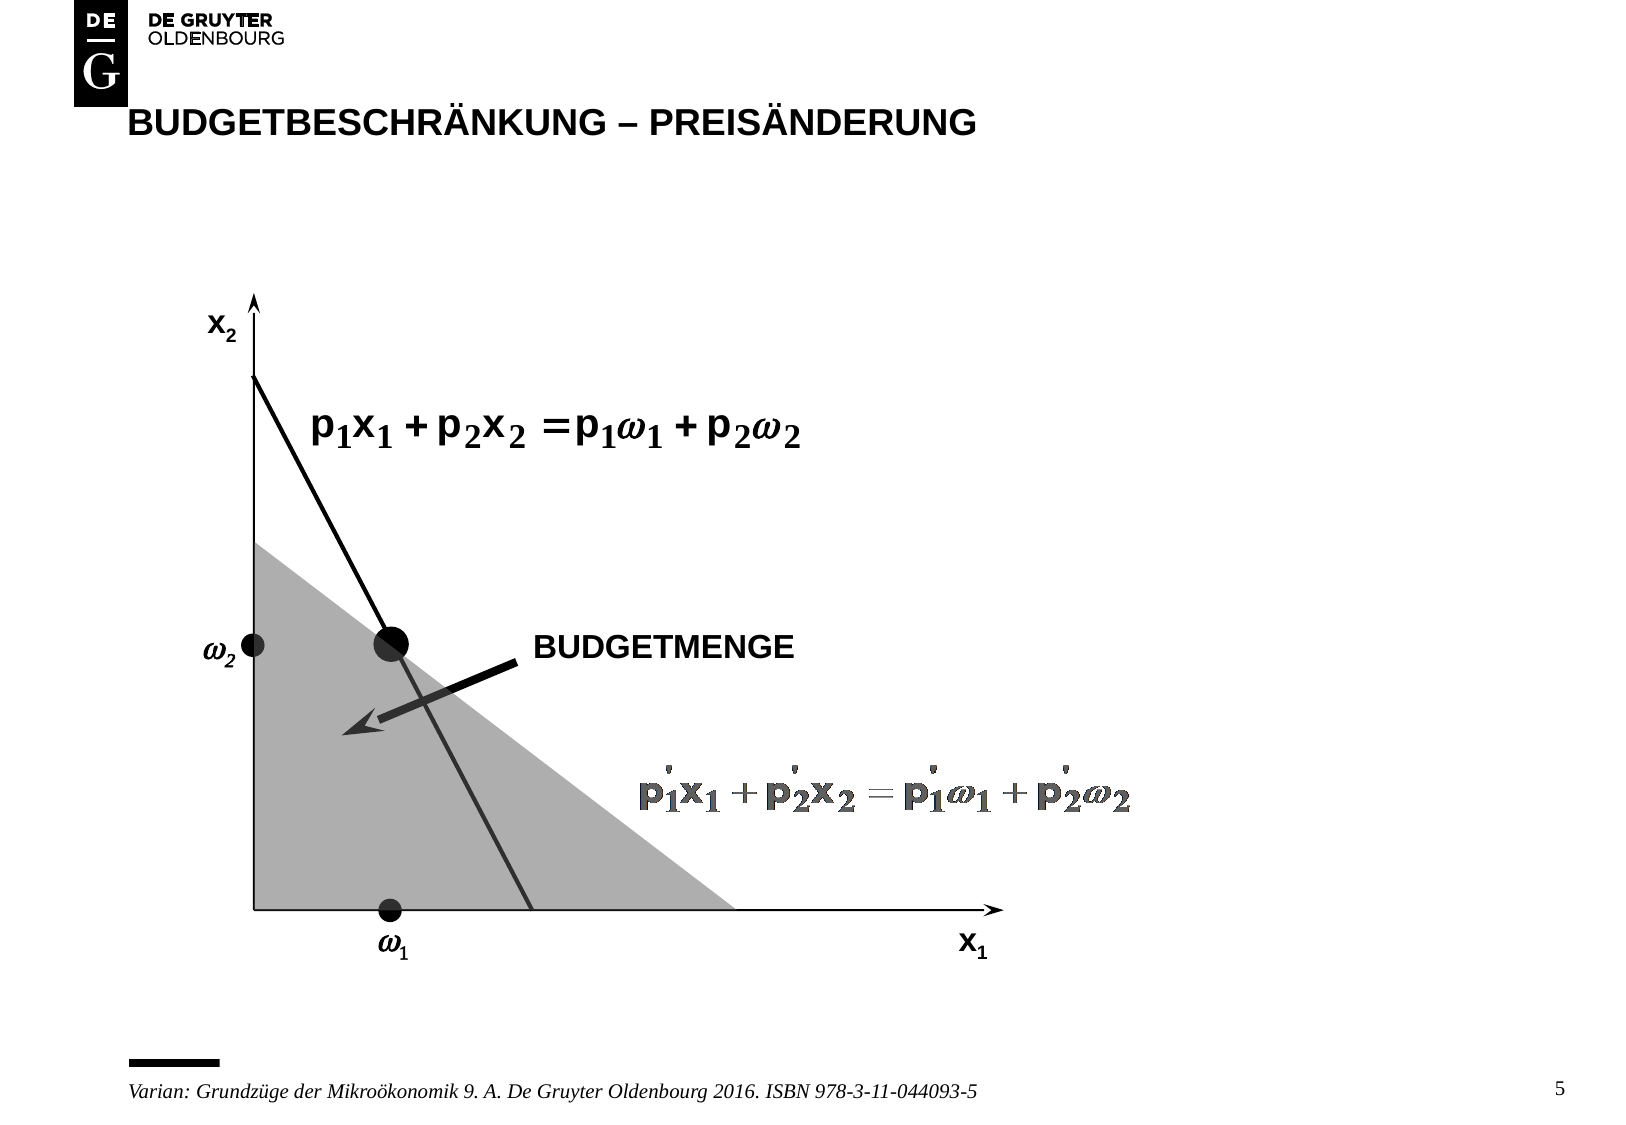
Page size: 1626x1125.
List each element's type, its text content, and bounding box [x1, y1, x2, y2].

text_box [376, 626, 409, 656]
text_box w1 [361, 911, 424, 971]
text_box x1 [943, 910, 1003, 971]
text_box [983, 903, 1004, 911]
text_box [309, 402, 803, 451]
text_box [249, 634, 254, 656]
text_box [252, 292, 261, 314]
text_box [254, 541, 738, 911]
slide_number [128, 1077, 1539, 1108]
title Budgetbeschränkung – preisänderung [127, 97, 1554, 154]
picture [638, 758, 1134, 814]
text_box BUDGETMENGE [518, 618, 811, 673]
slide_number 5 [1554, 1074, 1614, 1104]
text_box w2 [186, 618, 249, 679]
text_box x2 [192, 292, 252, 354]
